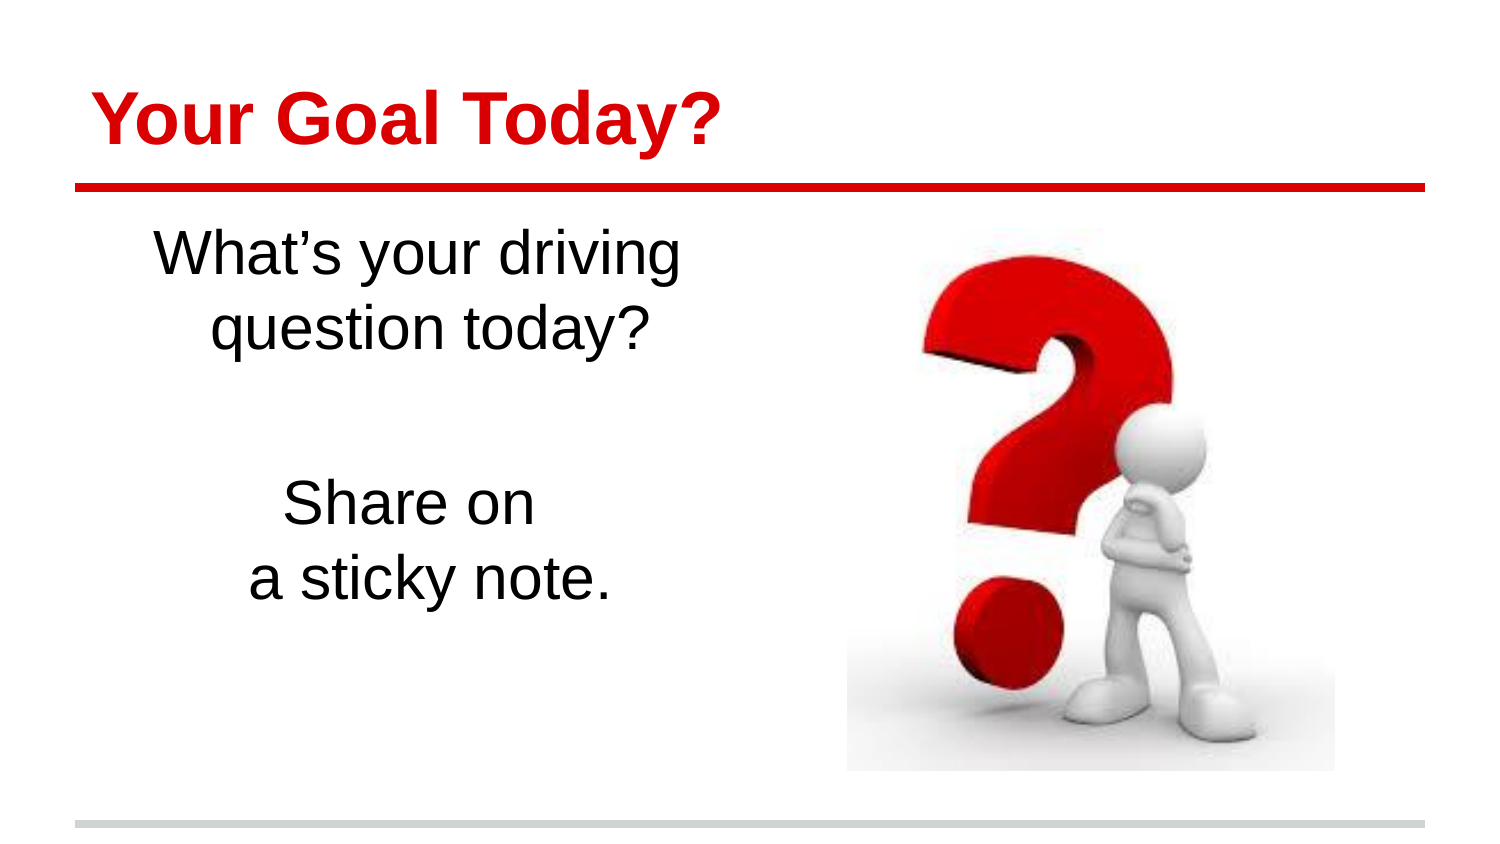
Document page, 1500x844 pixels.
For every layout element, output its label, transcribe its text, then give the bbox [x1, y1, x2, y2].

title Your Goal Today? [75, 33, 1425, 175]
list What’s your driving question today? Share on a sticky note. [75, 196, 731, 808]
picture [846, 228, 1335, 771]
